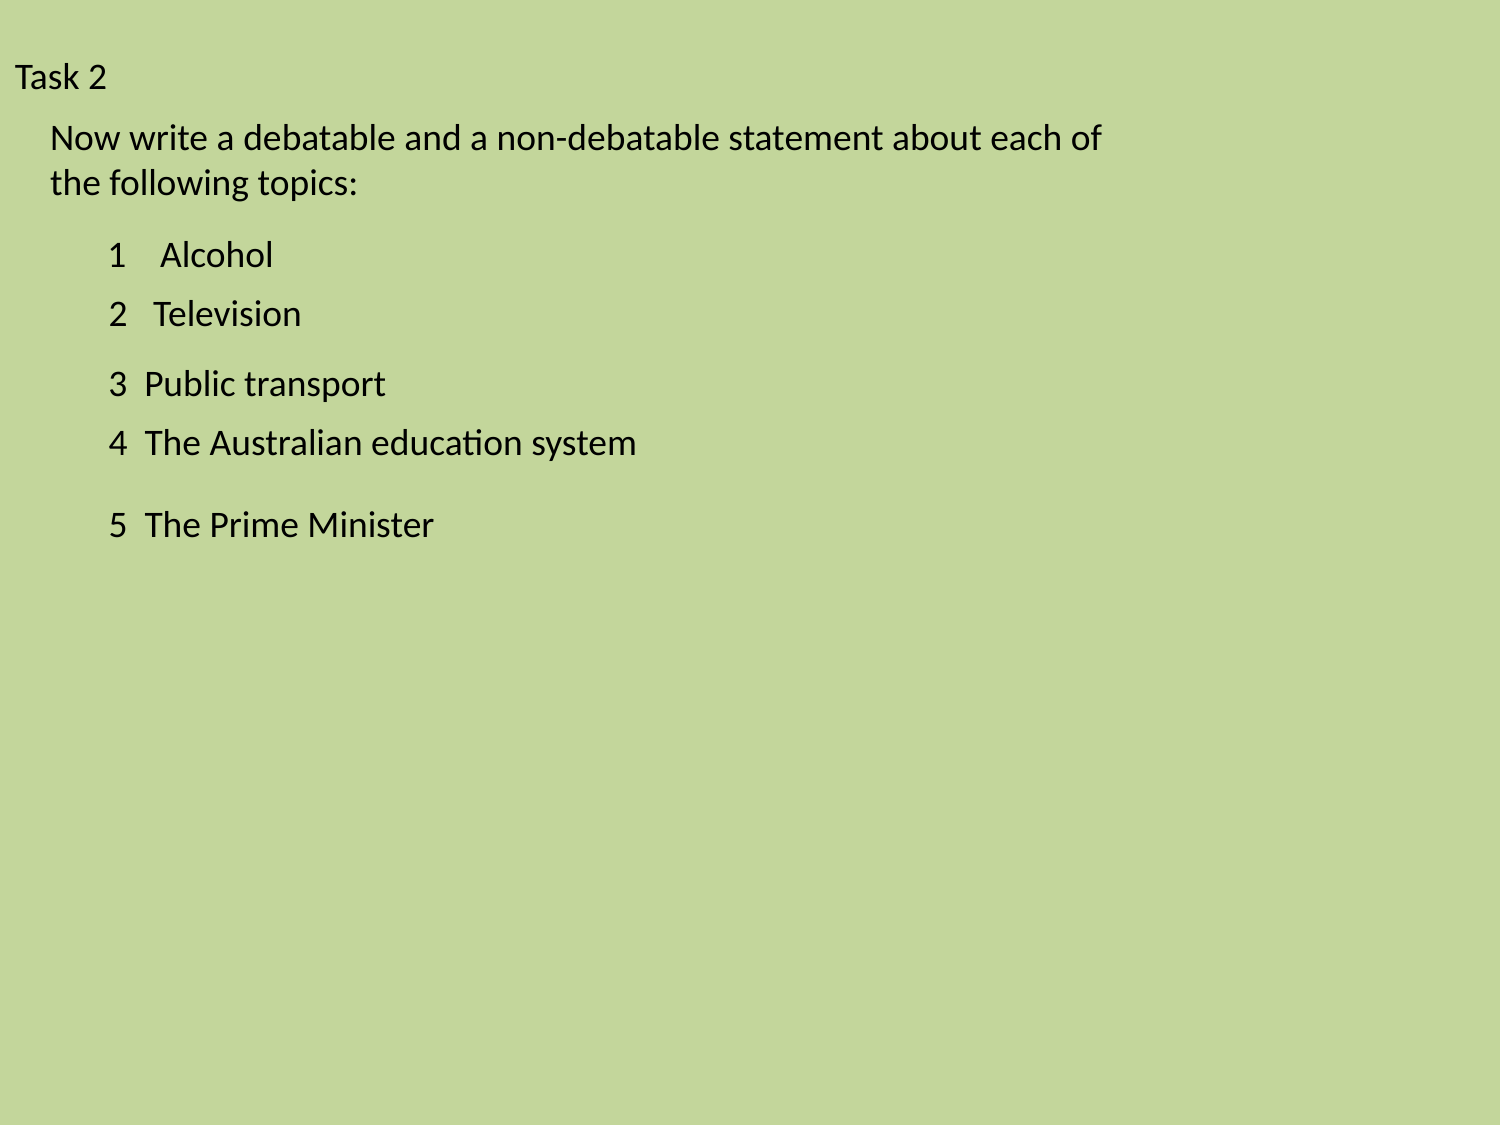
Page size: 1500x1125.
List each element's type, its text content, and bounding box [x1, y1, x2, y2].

text_box 3 Public transport [93, 351, 892, 410]
text_box 2 Television [93, 281, 845, 341]
text_box 1 Alcohol [58, 222, 827, 283]
text_box Now write a debatable and a non-debatable statement about each of the following topics: [35, 105, 1125, 211]
text_box Task 2 [0, 0, 1125, 105]
text_box 4 The Australian education system [93, 410, 1019, 470]
text_box 5 The Prime Minister [93, 492, 912, 552]
